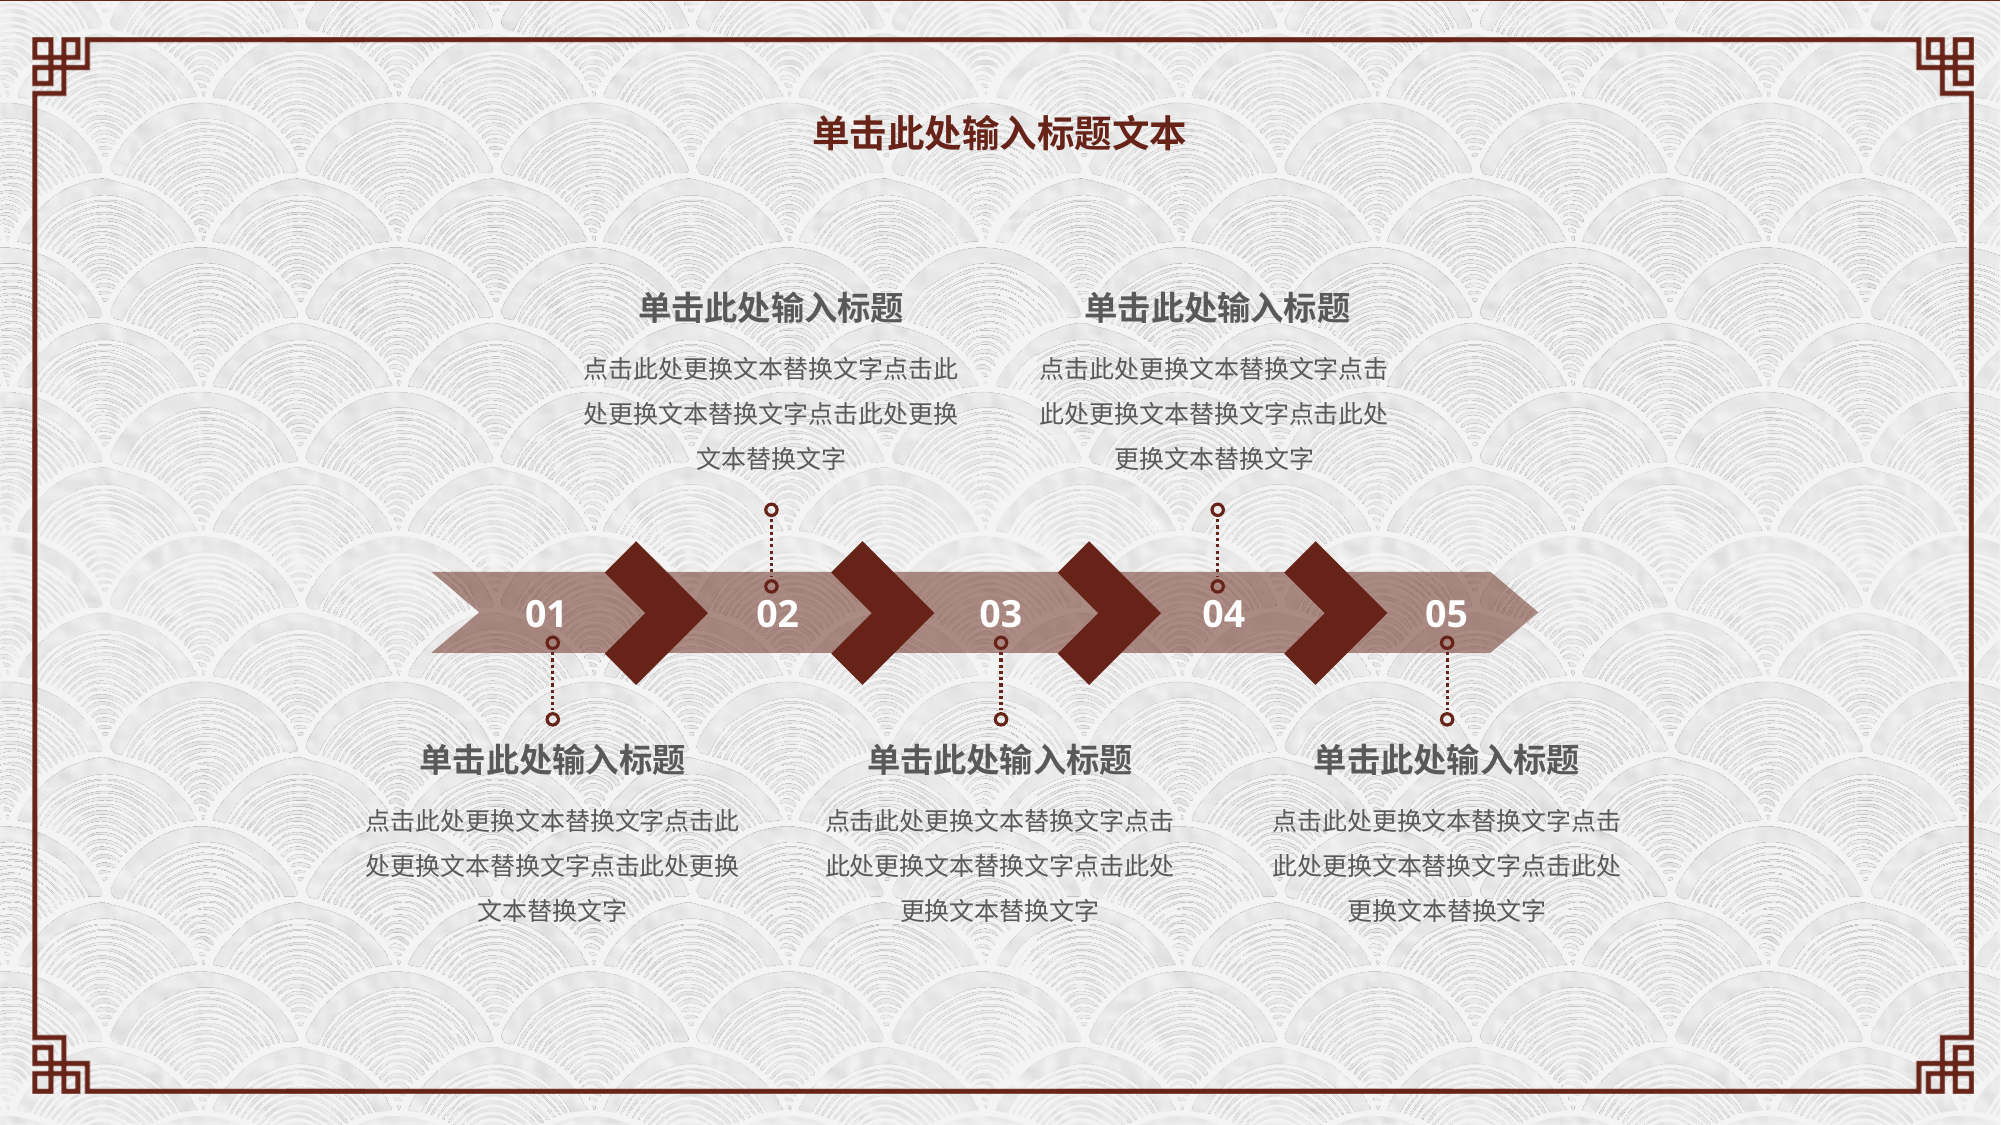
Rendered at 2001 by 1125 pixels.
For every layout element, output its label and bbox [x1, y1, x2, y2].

picture [0, 0, 2001, 1125]
text_box [995, 636, 1007, 725]
text_box [1211, 504, 1224, 593]
text_box [765, 504, 778, 593]
text_box [1441, 636, 1453, 725]
text_box [546, 636, 559, 725]
